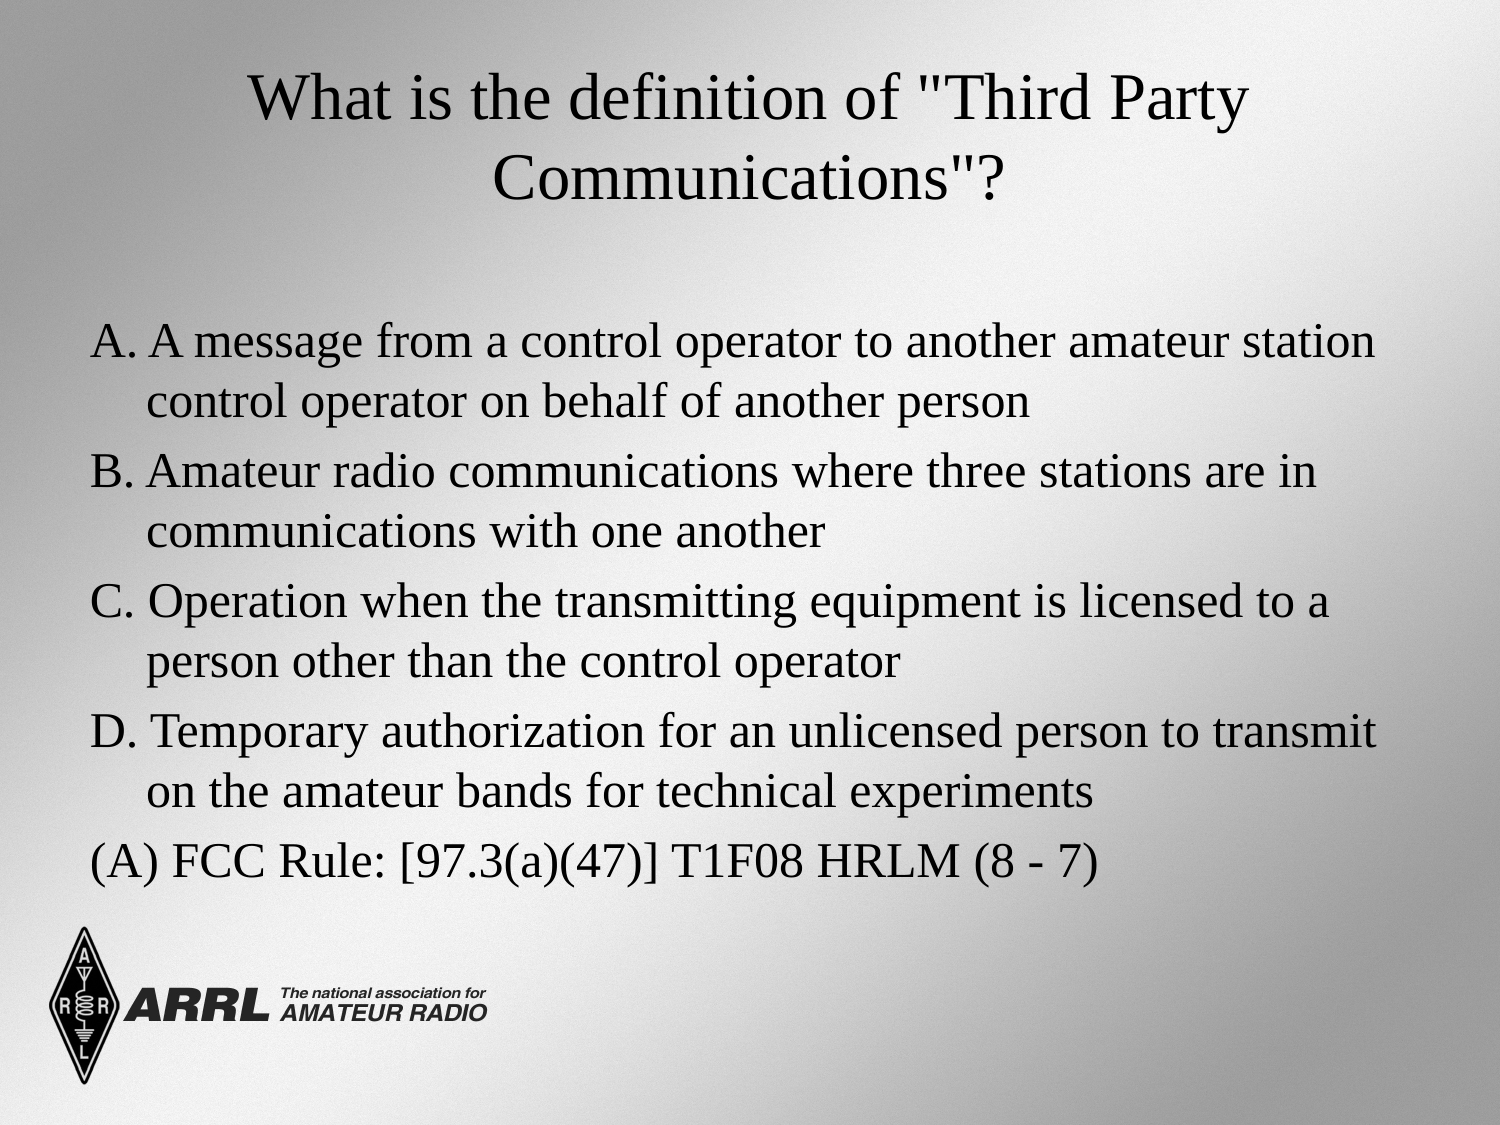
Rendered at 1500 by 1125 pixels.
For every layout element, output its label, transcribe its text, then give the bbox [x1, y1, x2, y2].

list A. A message from a control operator to another amateur station control operator on behalf of another person B. Amateur radio communications where three stations are in communications with one another C. Operation when the transmitting equipment is licensed to a person other than the control operator D. Temporary authorization for an unlicensed person to transmit on the amateur bands for technical experiments (A) FCC Rule: [97.3(a)(47)] T1F08 HRLM (8 - 7) [75, 299, 1425, 1005]
picture [0, 0, 1500, 1125]
title What is the definition of "Third Party Communications"? [75, 45, 1425, 233]
